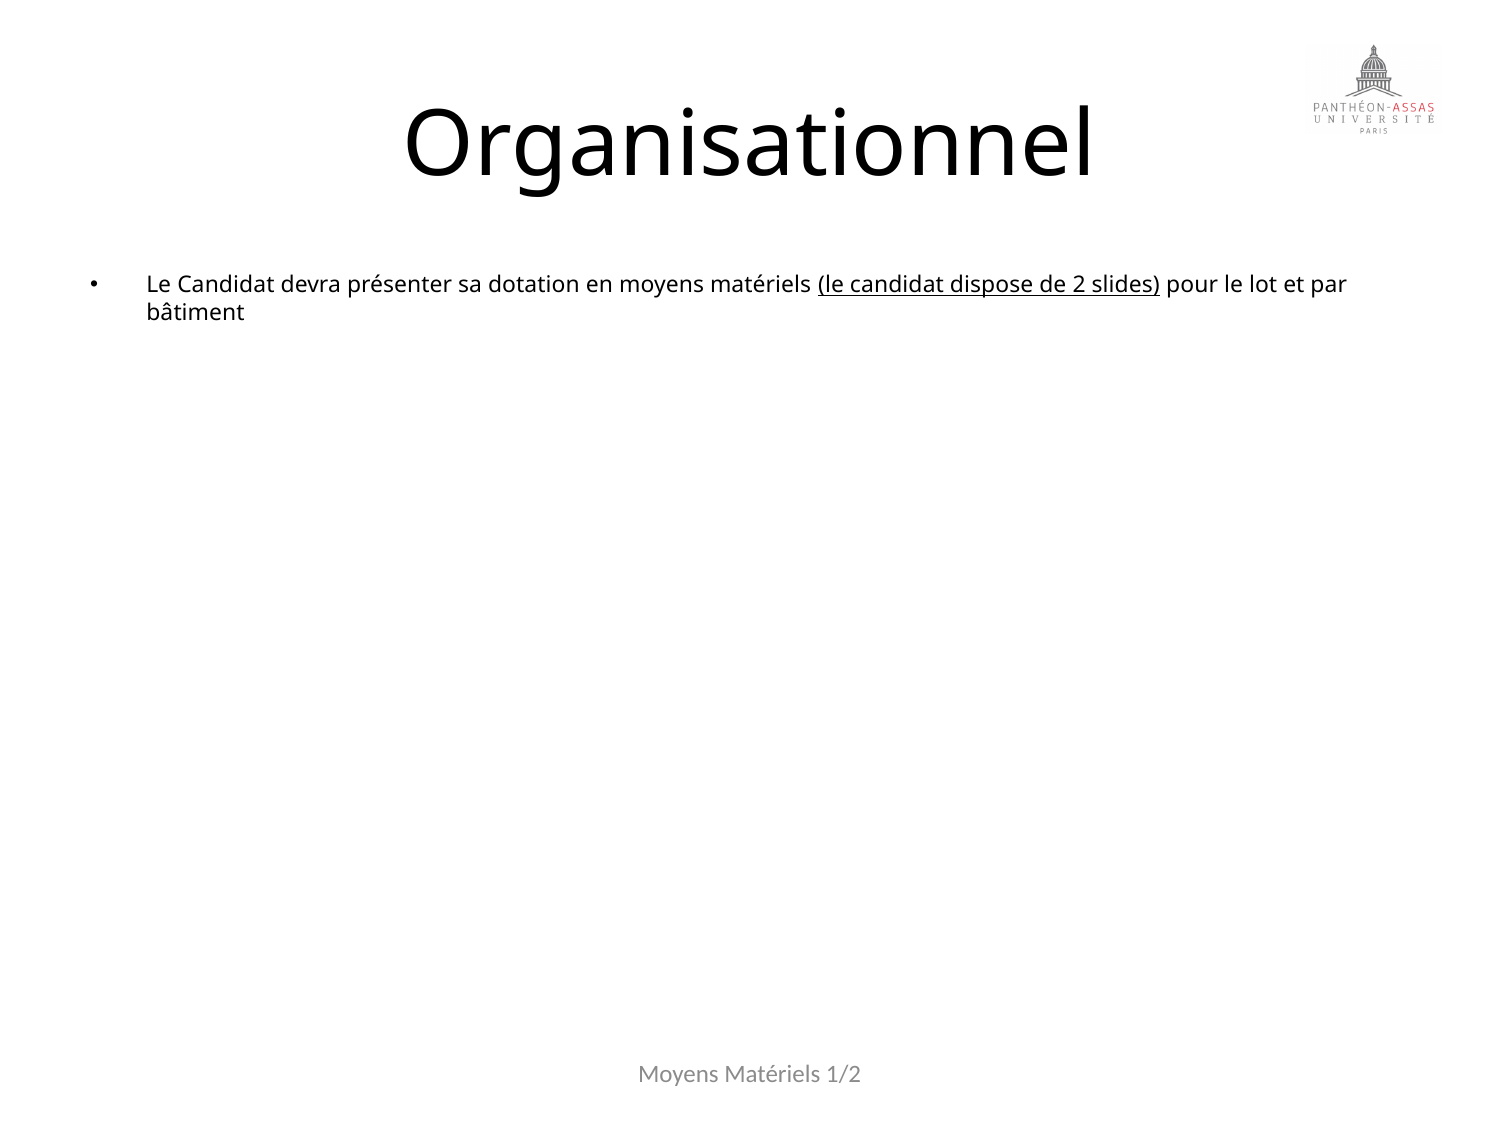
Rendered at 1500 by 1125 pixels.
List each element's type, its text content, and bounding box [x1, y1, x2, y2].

title Organisationnel [75, 45, 1425, 233]
list Le Candidat devra présenter sa dotation en moyens matériels (le candidat dispose de 2 slides) pour le lot et par bâtiment [75, 262, 1425, 1005]
picture [1304, 44, 1443, 134]
footer Moyens Matériels 1/2 [512, 1042, 988, 1103]
